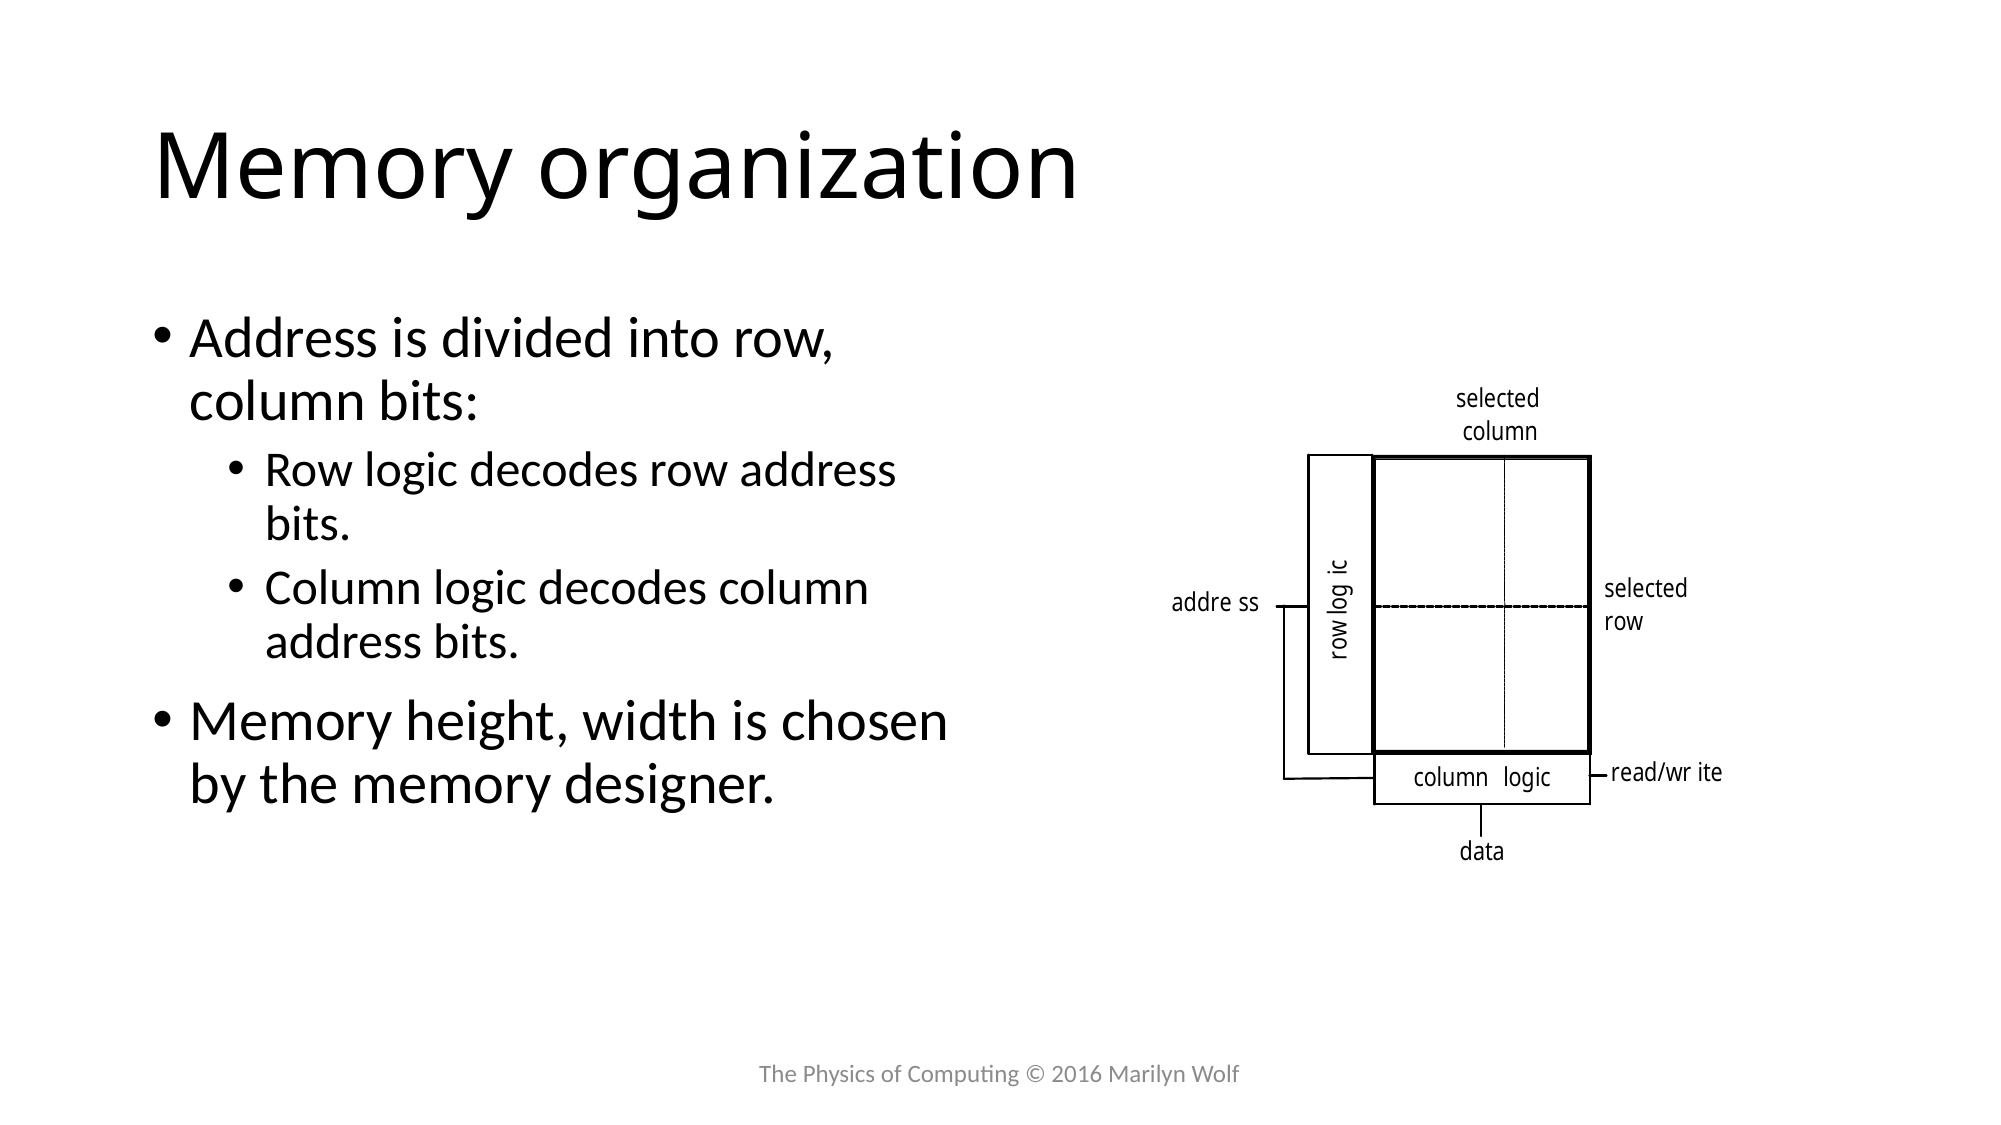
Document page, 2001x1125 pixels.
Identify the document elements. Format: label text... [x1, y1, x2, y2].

title Memory organization [137, 59, 1863, 278]
footer The Physics of Computing © 2016 Marilyn Wolf [662, 1042, 1338, 1103]
list Address is divided into row, column bits: Row logic decodes row address bits. Column logic decodes column address bits. Memory height, width is chosen by the memory designer. [137, 299, 988, 1014]
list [1172, 387, 1725, 864]
